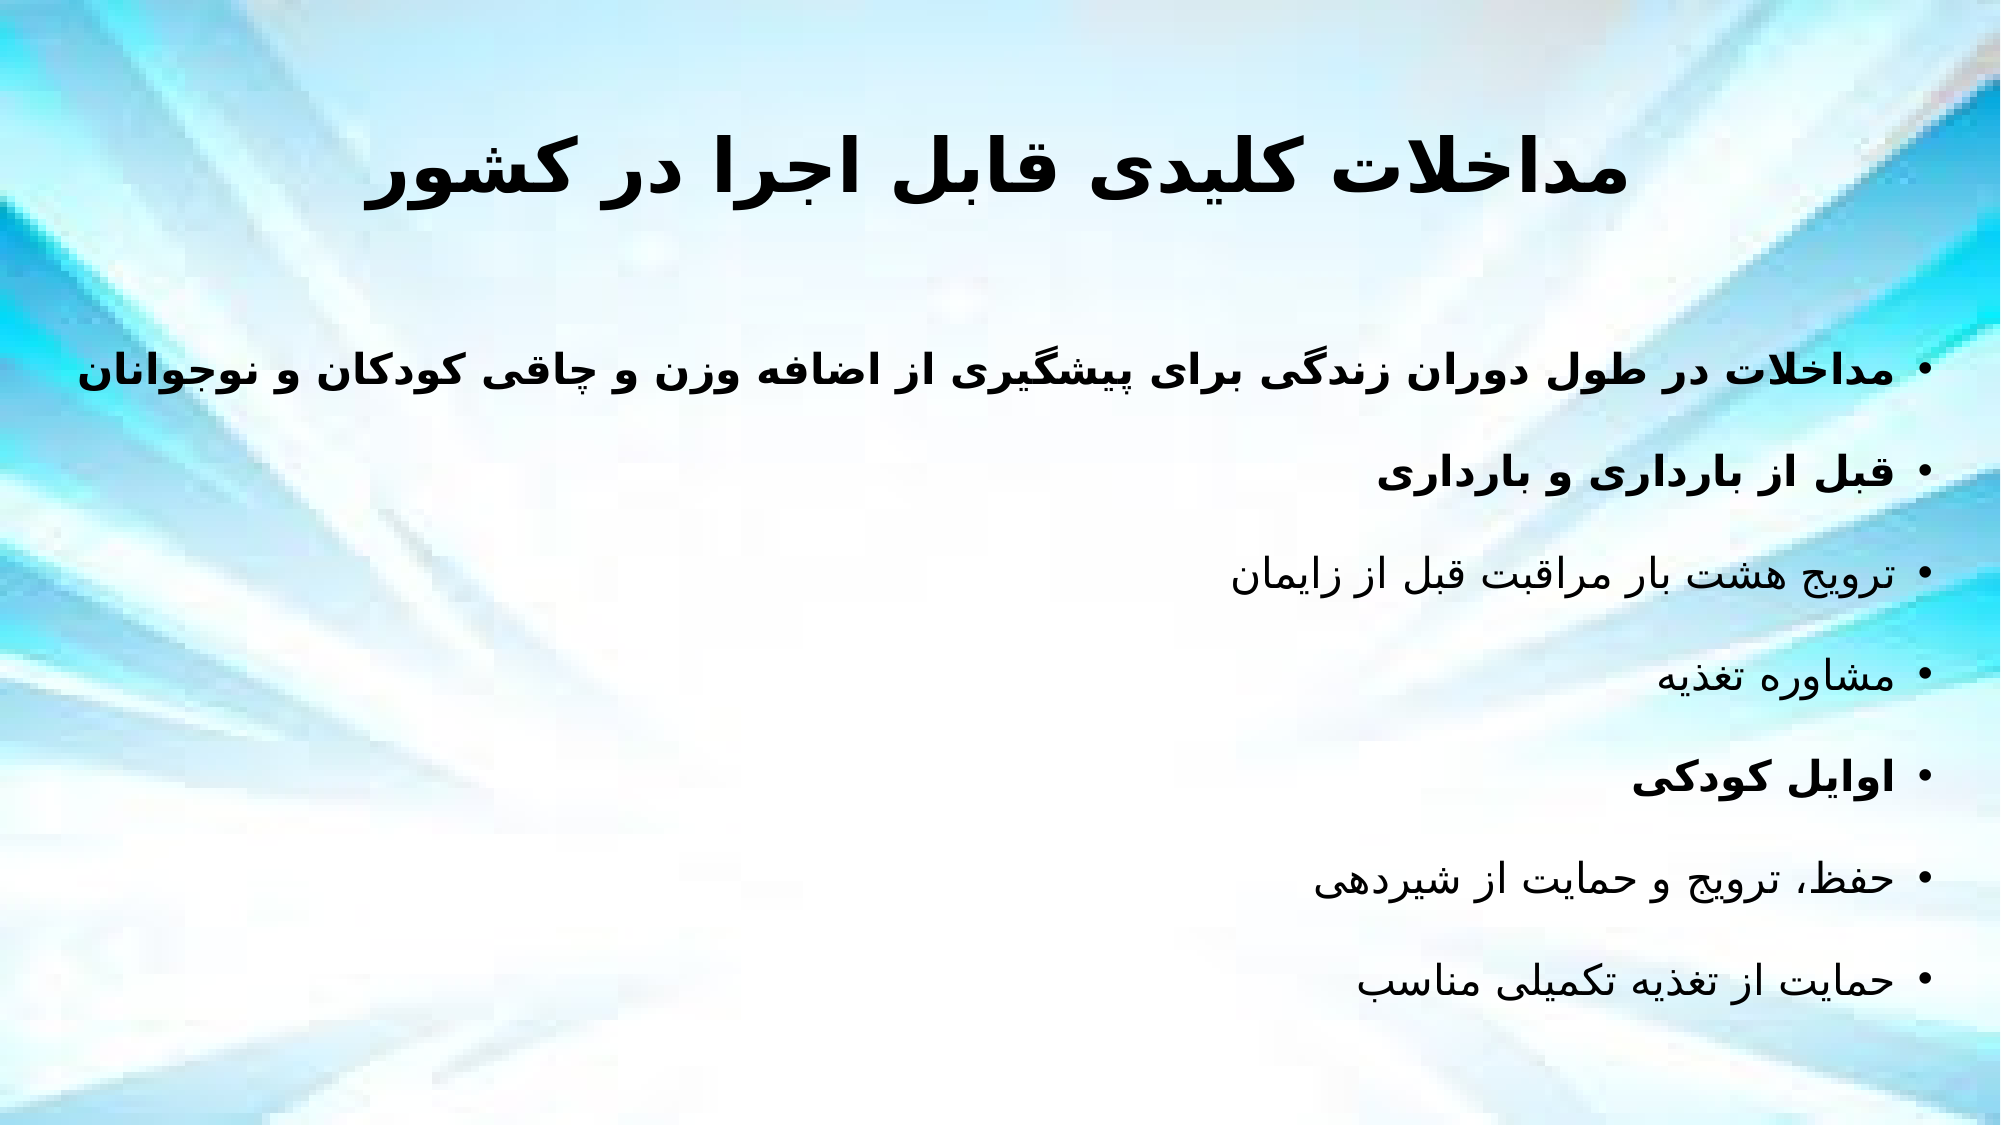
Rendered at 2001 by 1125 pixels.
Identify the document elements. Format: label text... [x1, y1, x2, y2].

title مداخلات کلیدی قابل اجرا در کشور [137, 59, 1863, 278]
picture [0, 0, 2001, 1125]
list مداخلات در طول دوران زندگی برای پیشگیری از اضافه وزن و چاقی کودکان و نوجوانان قبل از بارداری و بارداری ترویج هشت بار مراقبت قبل از زایمان مشاوره تغذیه اوایل کودکی حفظ، ترویج و حمایت از شیردهی حمایت از تغذیه تکمیلی مناسب [50, 299, 1944, 1078]
